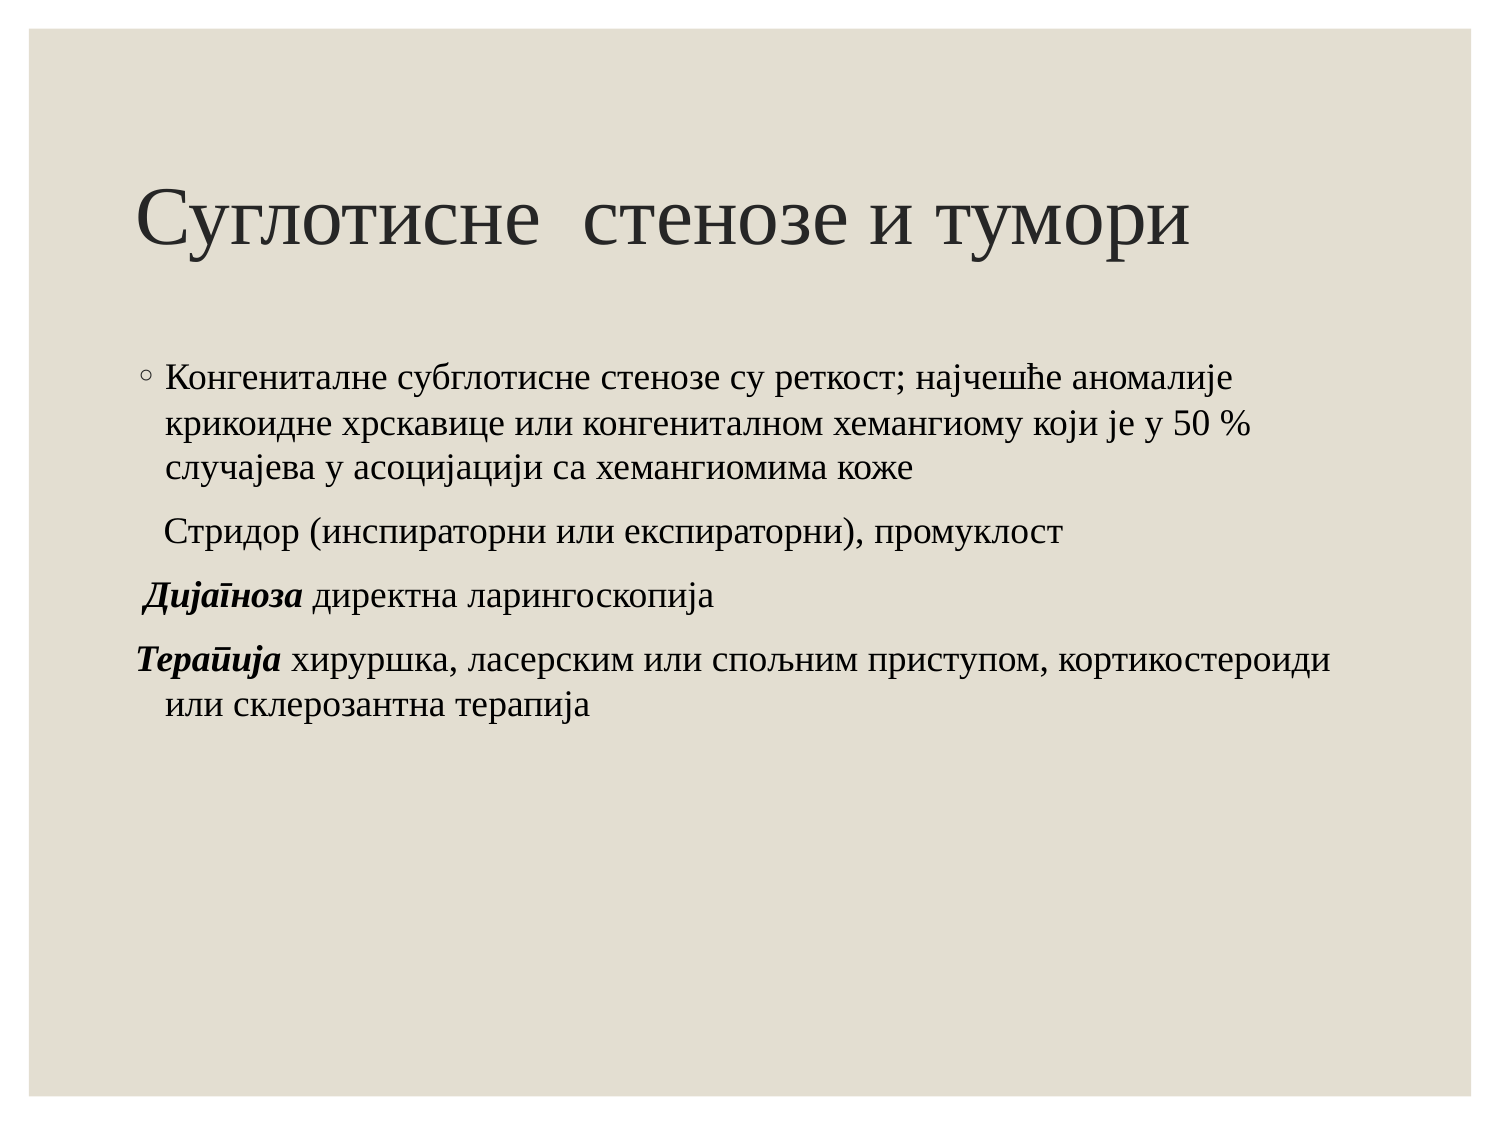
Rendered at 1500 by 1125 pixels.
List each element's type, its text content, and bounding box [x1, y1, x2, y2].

list Конгениталне субглотисне стенозе су реткост; најчешће аномалије крикоидне хрскавице или конгениталном хемангиому који је у 50 % случајева у асоцијацији са хемангиомима коже Стридор (инспираторни или експираторни), промуклост Дијагноза директна ларингоскопија Терапија хируршка, ласерским или спољним приступом, кортикостероиди или склерозантна терапија [120, 345, 1380, 990]
title Суглотисне стенозе и тумори [120, 105, 1380, 331]
